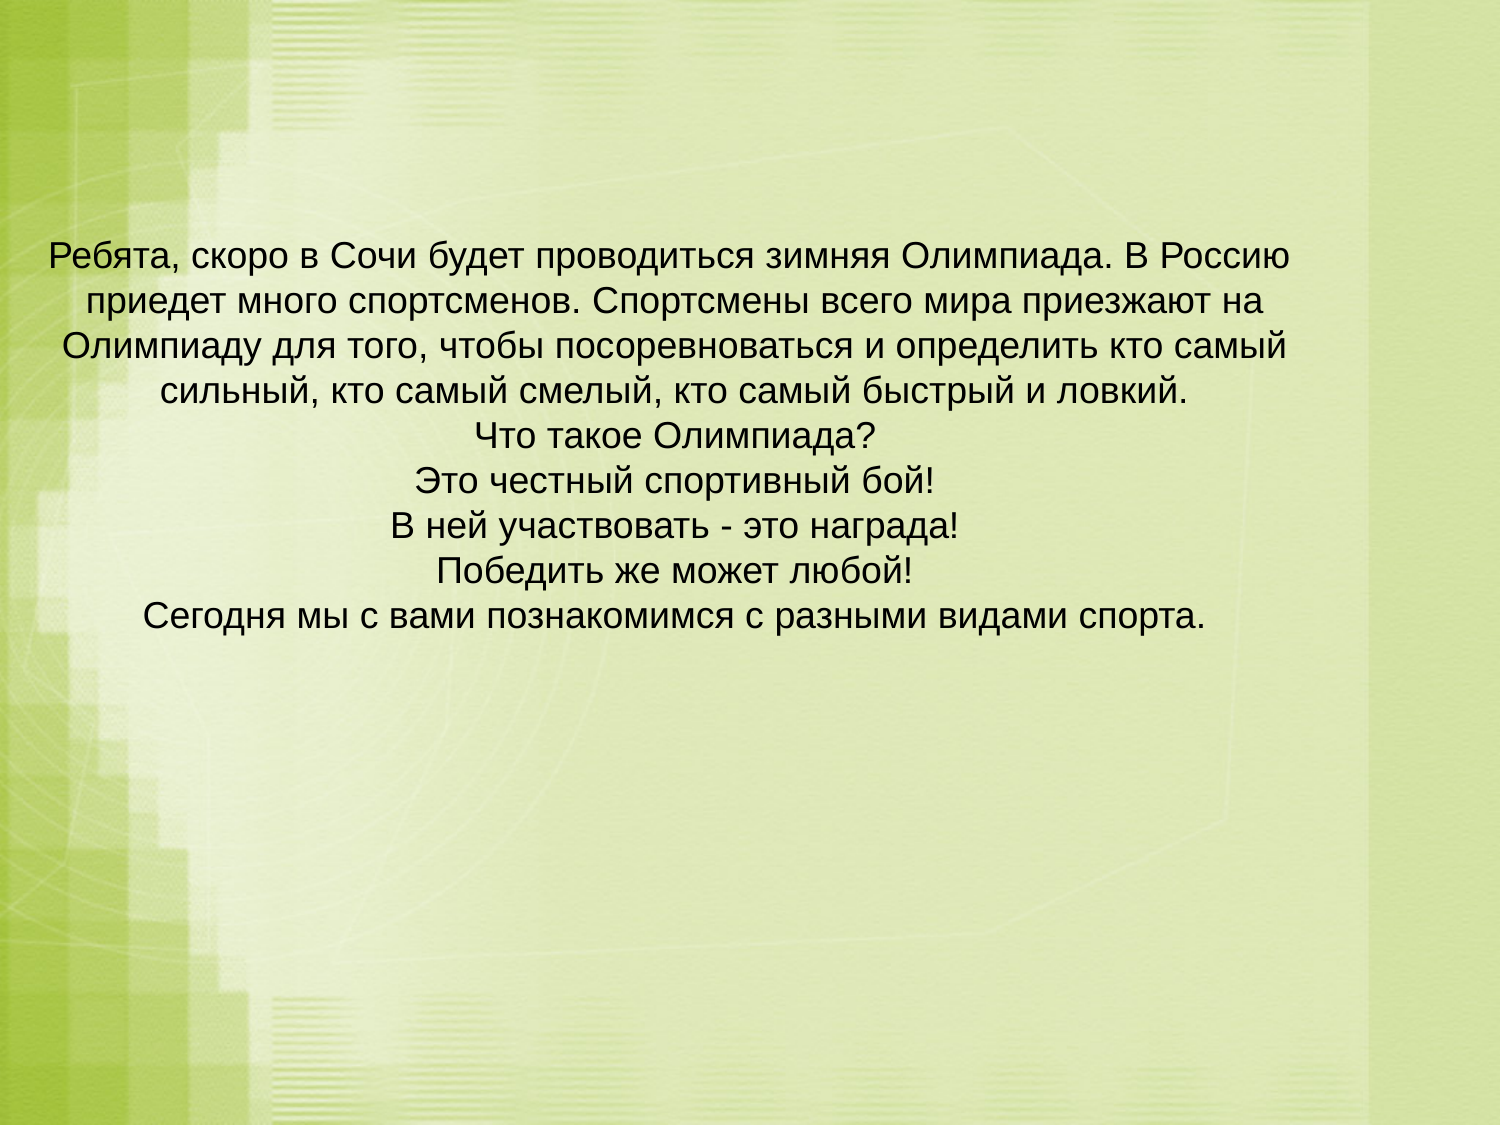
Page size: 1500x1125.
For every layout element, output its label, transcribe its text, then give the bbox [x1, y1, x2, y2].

picture [0, 0, 1500, 1125]
title Ребята, скоро в Сочи будет проводиться зимняя Олимпиада. В Россию приедет много спортсменов. Спортсмены всего мира приезжают на Олимпиаду для того, чтобы посоревноваться и определить кто самый сильный, кто самый смелый, кто самый быстрый и ловкий. Что такое Олимпиада? Это честный спортивный бой! В ней участвовать - это награда! Победить же может любой! Сегодня мы с вами познакомимся с разными видами спорта. [0, 44, 1351, 868]
